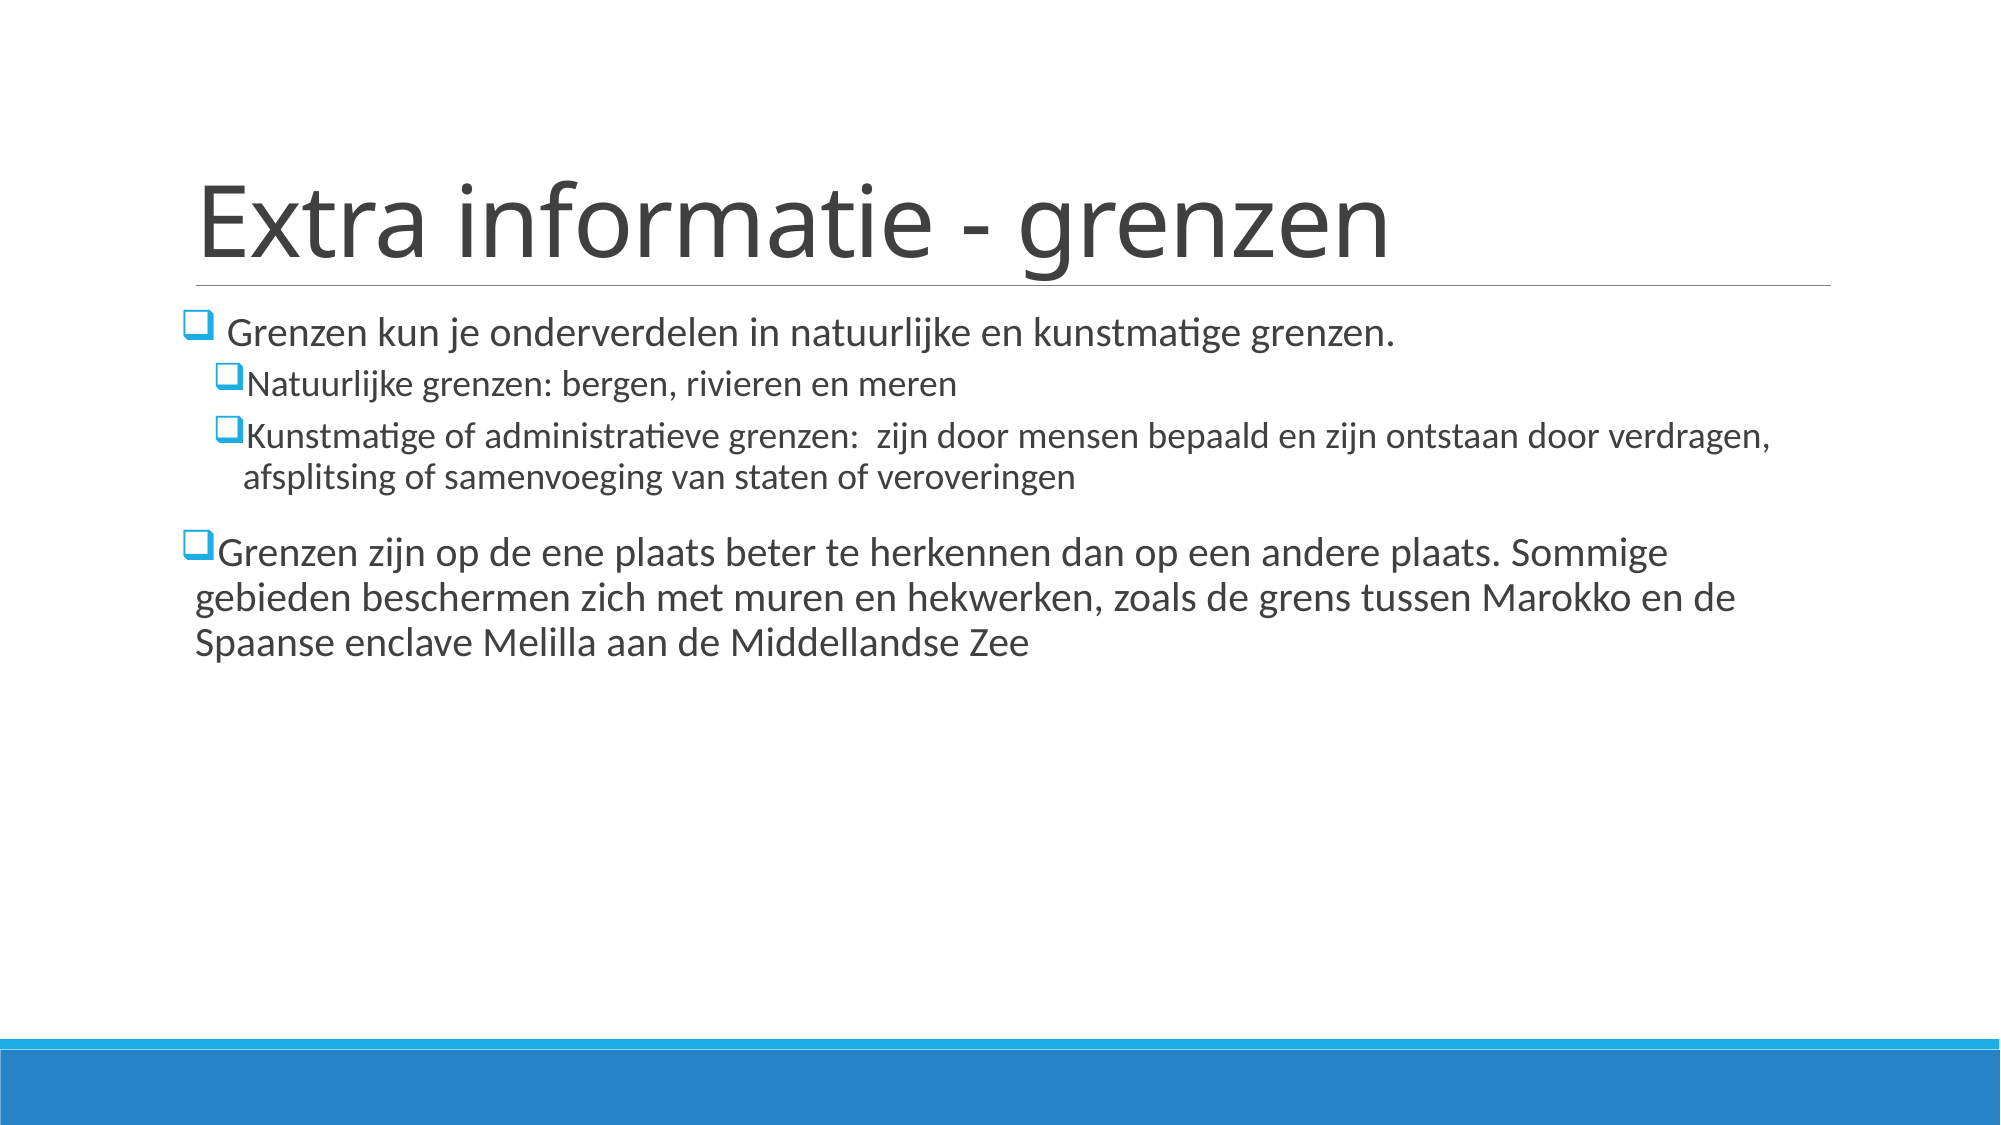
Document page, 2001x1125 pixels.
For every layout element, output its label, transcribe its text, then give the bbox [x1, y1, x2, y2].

list Grenzen kun je onderverdelen in natuurlijke en kunstmatige grenzen. Natuurlijke grenzen: bergen, rivieren en meren Kunstmatige of administratieve grenzen: zijn door mensen bepaald en zijn ontstaan door verdragen, afsplitsing of samenvoeging van staten of veroveringen Grenzen zijn op de ene plaats beter te herkennen dan op een andere plaats. Sommige gebieden beschermen zich met muren en hekwerken, zoals de grens tussen Marokko en de Spaanse enclave Melilla aan de Middellandse Zee [180, 302, 1830, 963]
title Extra informatie - grenzen [180, 47, 1830, 285]
